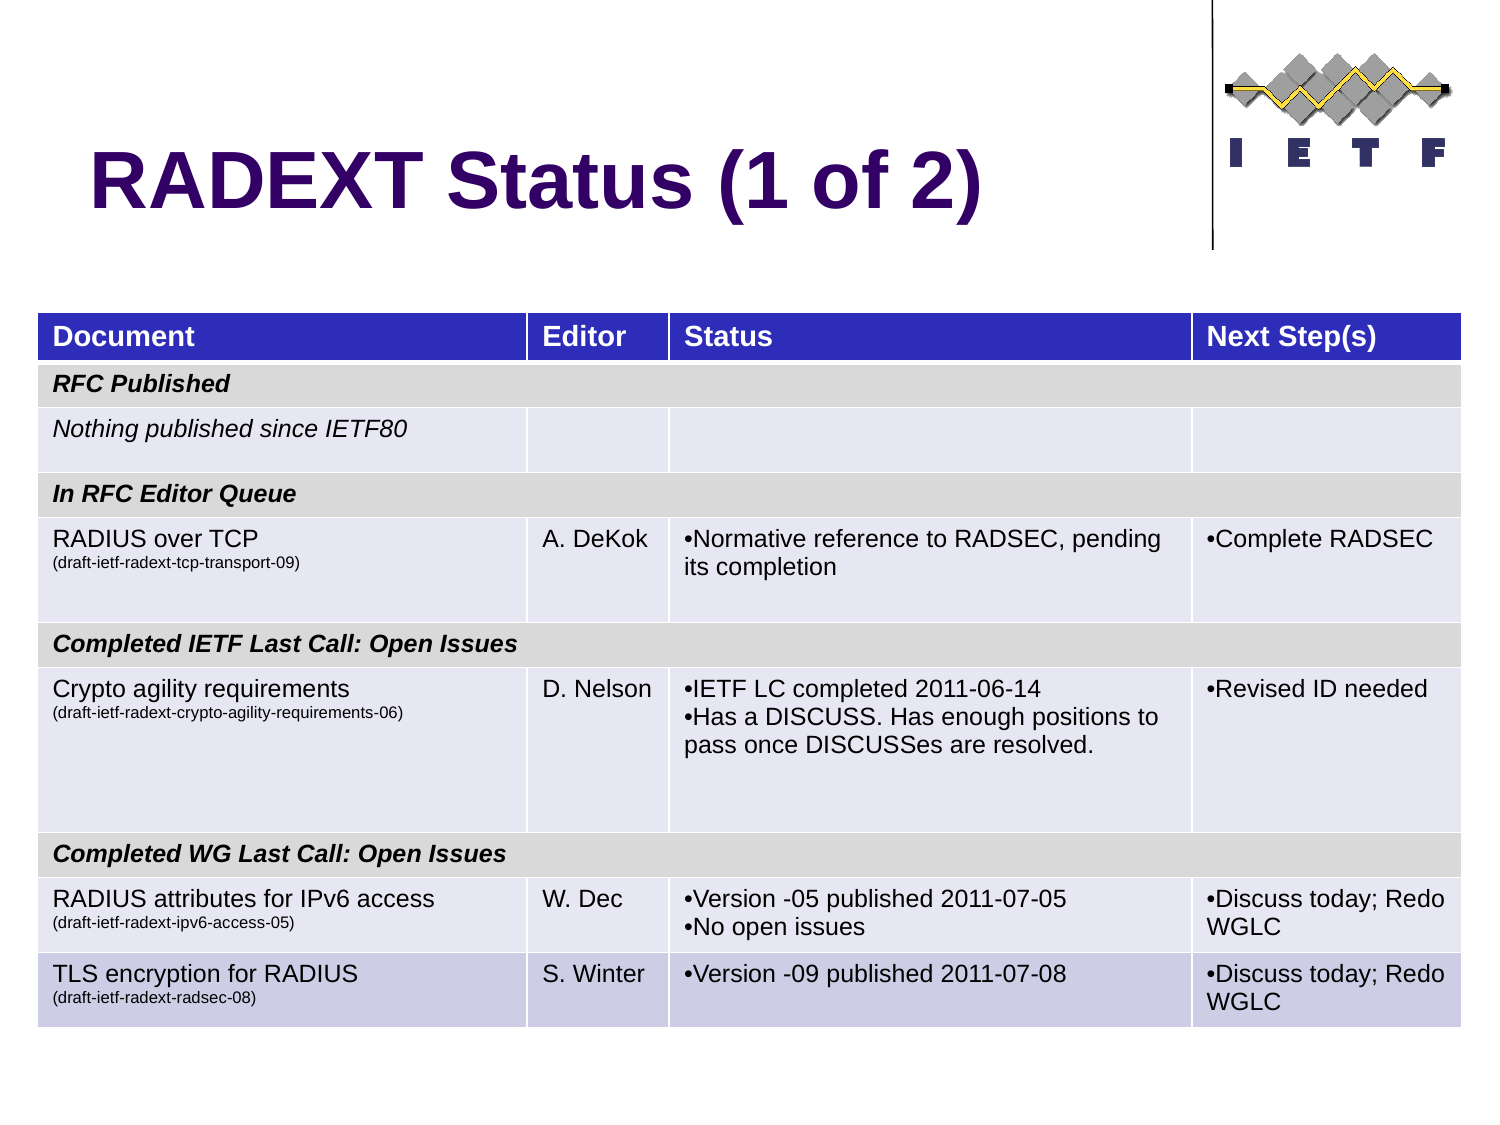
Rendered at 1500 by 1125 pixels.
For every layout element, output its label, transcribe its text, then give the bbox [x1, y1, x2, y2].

table_cell A. DeKok [528, 518, 668, 622]
table_cell Completed IETF Last Call: Open Issues [38, 623, 1461, 667]
table_cell Discuss today; Redo WGLC [1193, 878, 1461, 952]
table_cell IETF LC completed 2011-06-14 Has a DISCUSS. Has enough positions to pass once DISCUSSes are resolved. [670, 668, 1191, 832]
table_cell TLS encryption for RADIUS (draft-ietf-radext-radsec-08) [38, 953, 526, 1027]
table_cell [528, 408, 668, 472]
table_cell W. Dec [528, 878, 668, 952]
table_cell Nothing published since IETF80 [38, 408, 526, 472]
table_cell RADIUS over TCP (draft-ietf-radext-tcp-transport-09) [38, 518, 526, 622]
table_cell D. Nelson [528, 668, 668, 832]
table_header Document [38, 313, 526, 360]
table_cell Revised ID needed [1193, 668, 1461, 832]
table_cell RFC Published [38, 365, 1461, 407]
table_cell In RFC Editor Queue [38, 473, 1461, 517]
table_cell Discuss today; Redo WGLC [1193, 953, 1461, 1027]
table_cell Version -05 published 2011-07-05 No open issues [670, 878, 1191, 952]
table_header Next Step(s) [1193, 313, 1461, 360]
table_cell Completed WG Last Call: Open Issues [38, 833, 1461, 877]
table_cell RADIUS attributes for IPv6 access (draft-ietf-radext-ipv6-access-05) [38, 878, 526, 952]
table_cell [1193, 408, 1461, 472]
table_cell Normative reference to RADSEC, pending its completion [670, 518, 1191, 622]
title RADEXT Status (1 of 2) [75, 20, 1200, 233]
table_cell Crypto agility requirements (draft-ietf-radext-crypto-agility-requirements-06) [38, 668, 526, 832]
table_cell Complete RADSEC [1193, 518, 1461, 622]
table_cell Version -09 published 2011-07-08 [670, 953, 1191, 1027]
table_header Editor [528, 313, 668, 360]
table_cell [670, 408, 1191, 472]
table_cell S. Winter [528, 953, 668, 1027]
picture [1212, 37, 1463, 181]
table_header Status [670, 313, 1191, 360]
